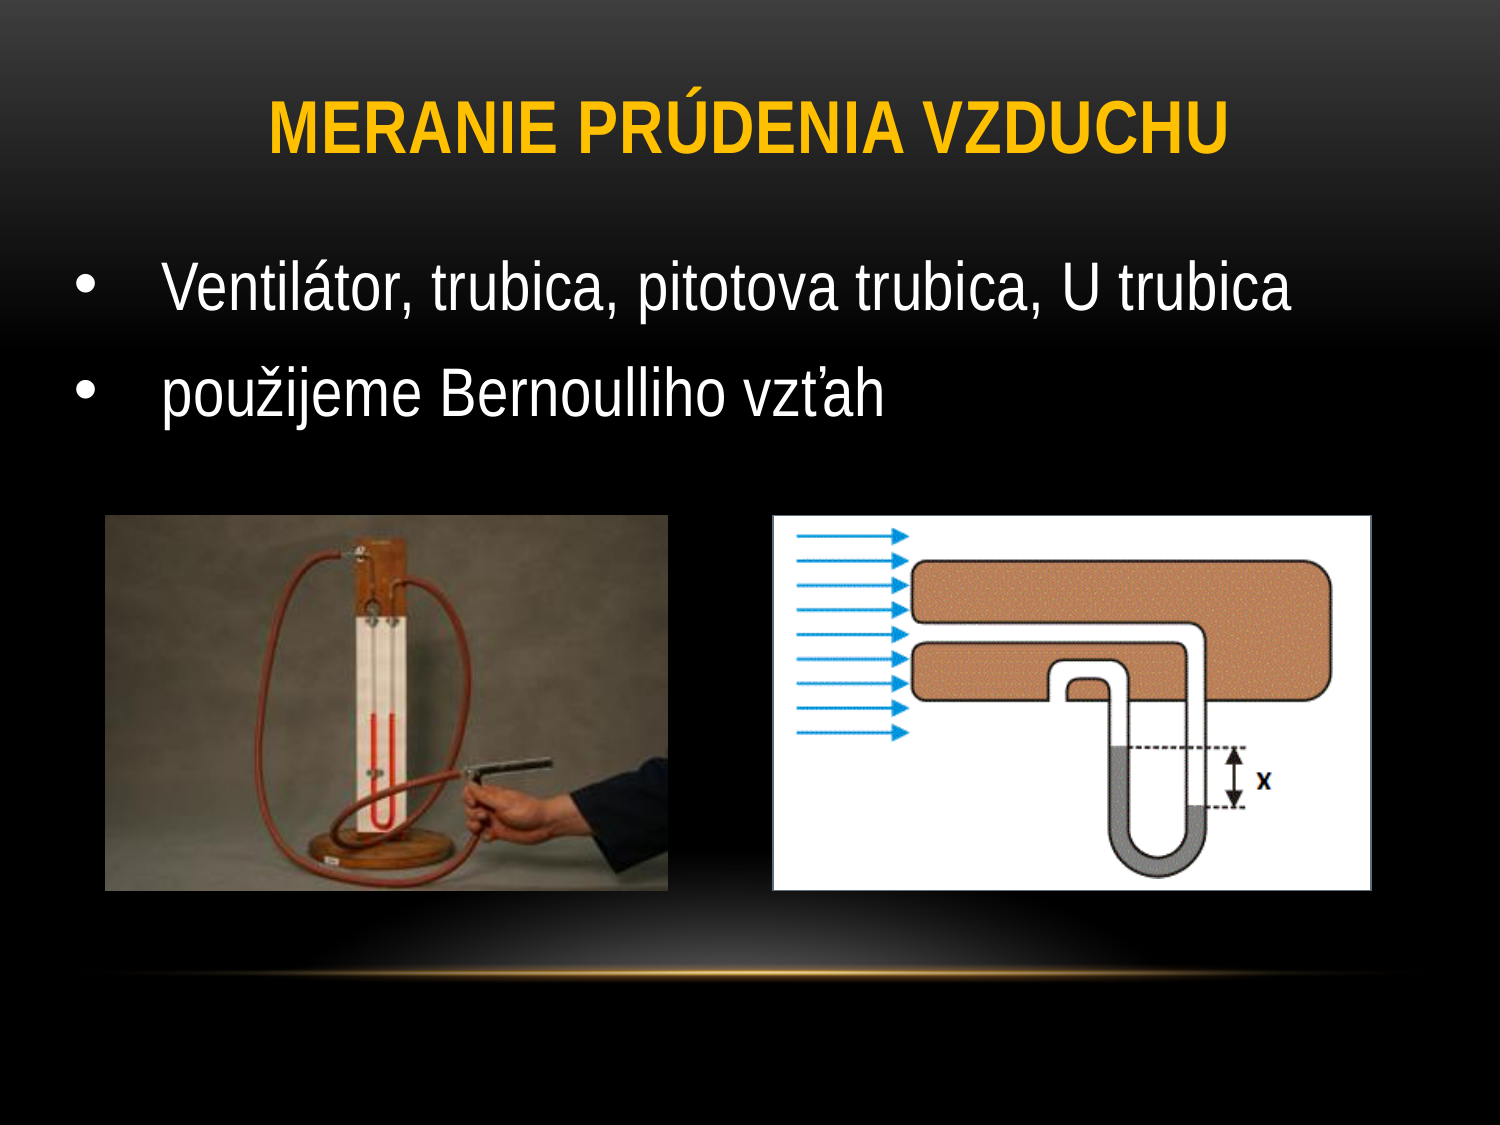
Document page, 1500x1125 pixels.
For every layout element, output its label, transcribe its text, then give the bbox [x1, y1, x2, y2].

picture [0, 0, 1500, 1125]
text_box Ventilátor, trubica, pitotova trubica, U trubica [58, 234, 1453, 339]
title Meranie prúdenia vzduchu [100, 57, 1401, 176]
text_box [772, 515, 1372, 891]
text_box použijeme Bernoulliho vzťah [58, 339, 1453, 469]
